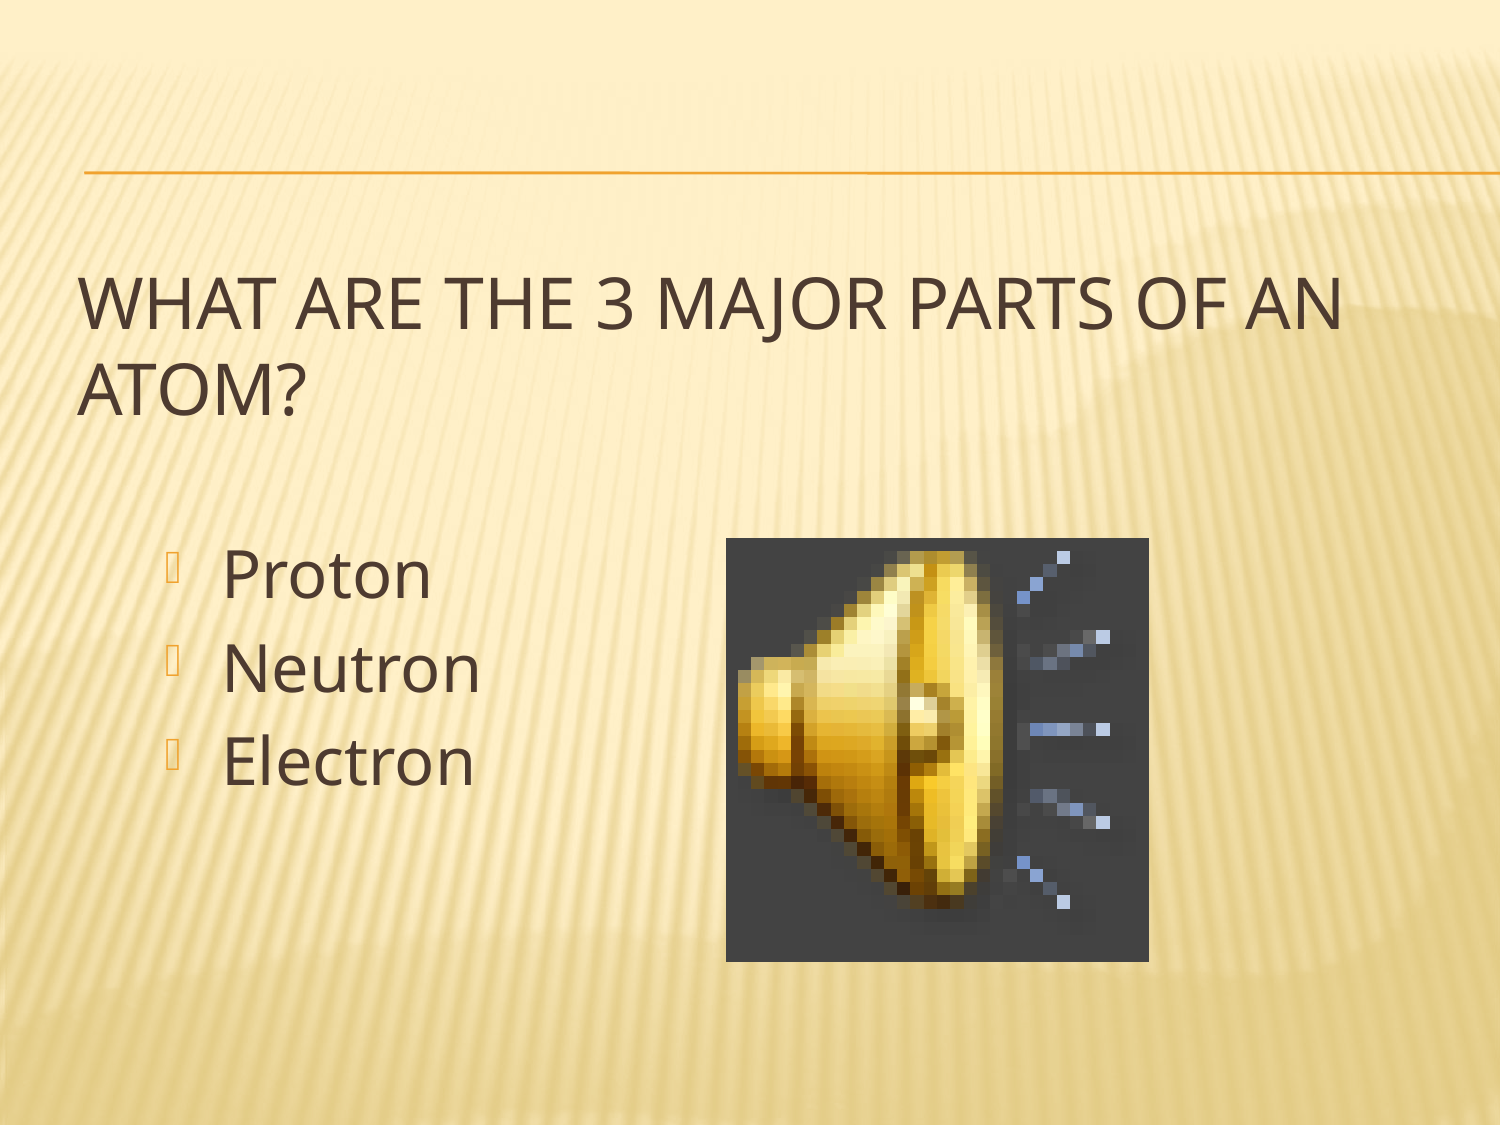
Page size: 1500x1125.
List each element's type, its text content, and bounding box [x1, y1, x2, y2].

title What are the 3 major parts of an atom? [62, 249, 1413, 438]
list Proton Neutron Electron [150, 525, 1300, 913]
picture [724, 537, 1151, 963]
